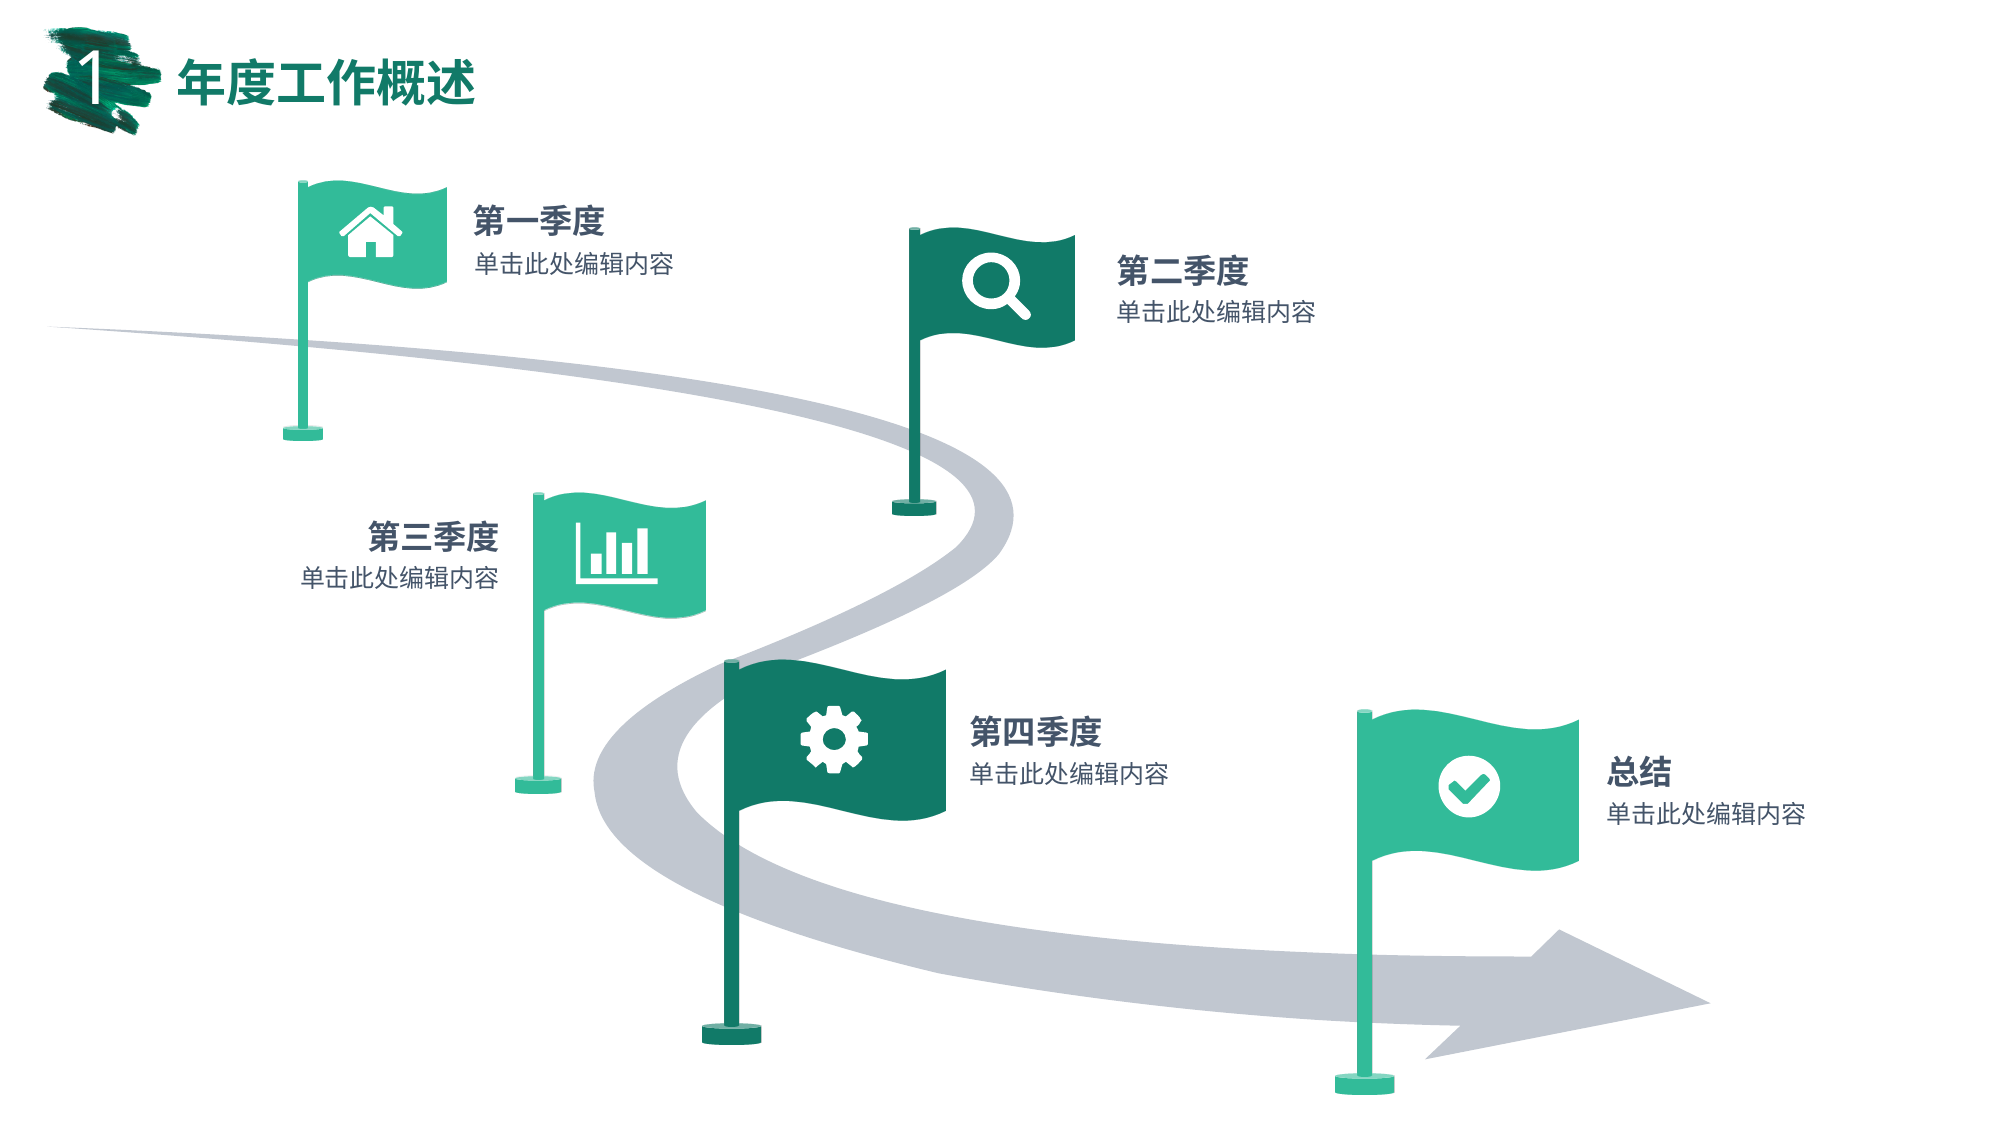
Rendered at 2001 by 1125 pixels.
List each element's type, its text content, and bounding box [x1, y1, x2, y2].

text_box 第一季度 [472, 199, 699, 240]
picture [42, 25, 163, 136]
text_box 单击此处编辑内容 [247, 563, 500, 594]
text_box 单击此处编辑内容 [969, 758, 1222, 789]
picture [282, 180, 448, 441]
text_box [47, 326, 277, 345]
text_box 年度工作概述 [168, 43, 533, 119]
text_box [738, 524, 1013, 657]
text_box 第四季度 [969, 711, 1196, 752]
text_box 单击此处编辑内容 [1606, 798, 1859, 829]
picture [1335, 708, 1580, 1096]
picture [892, 226, 1076, 516]
text_box 第二季度 [1116, 249, 1343, 290]
text_box 单击此处编辑内容 [474, 248, 858, 279]
text_box [451, 351, 887, 442]
text_box 总结 [1606, 751, 1833, 792]
text_box 第三季度 [274, 515, 500, 556]
text_box 单击此处编辑内容 [1116, 296, 1500, 327]
text_box [596, 803, 696, 894]
text_box [951, 915, 1330, 1021]
picture [515, 492, 946, 1046]
text_box [1584, 941, 1711, 1029]
